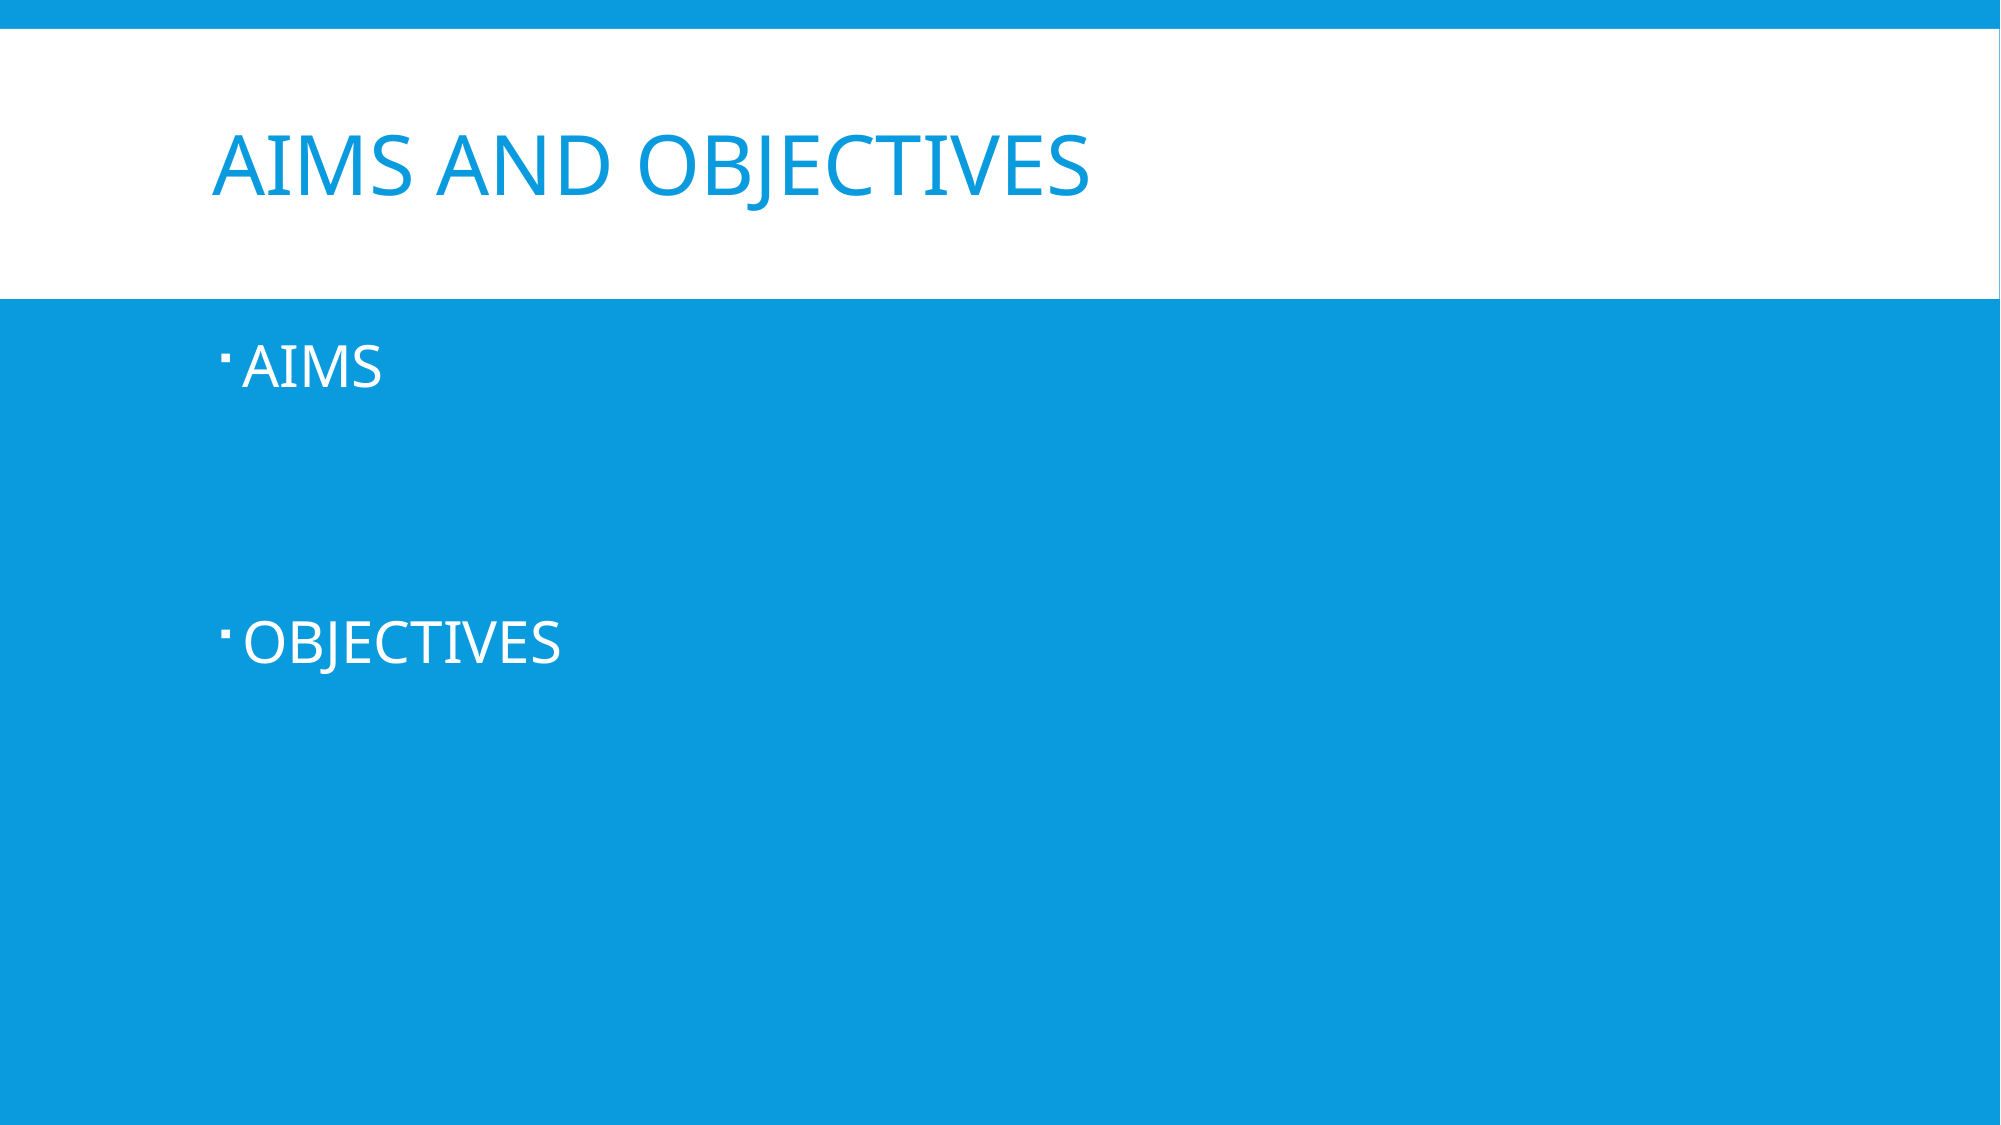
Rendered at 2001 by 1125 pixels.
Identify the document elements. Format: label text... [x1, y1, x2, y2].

list AIMS OBJECTIVES [197, 329, 1803, 1020]
title Aims and Objectives [197, 46, 1803, 295]
